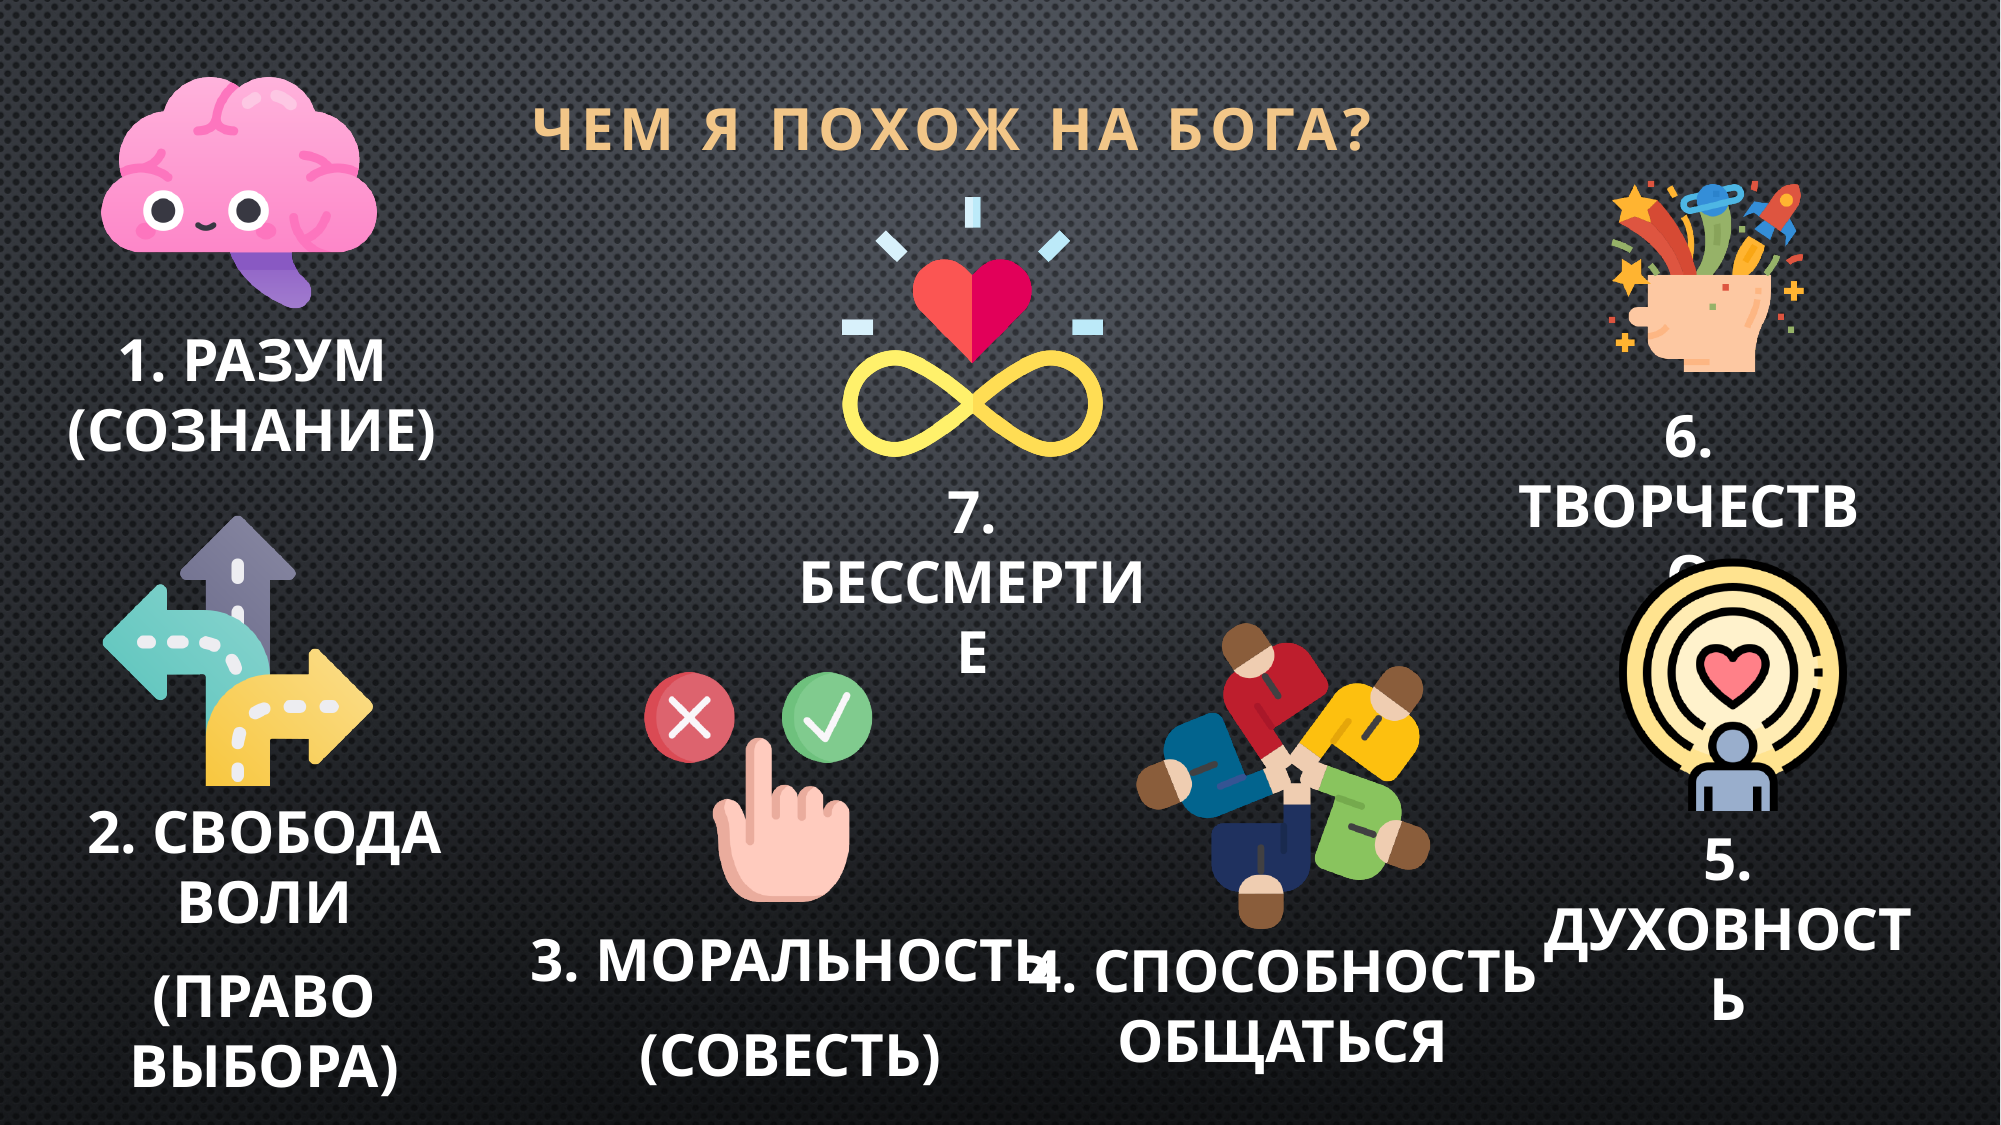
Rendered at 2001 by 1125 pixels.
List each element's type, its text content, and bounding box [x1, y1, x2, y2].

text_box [17, 513, 512, 902]
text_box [509, 671, 1072, 1046]
text_box ЧЕМ Я ПОХОЖ НА БОГА? [453, 84, 1578, 170]
picture [842, 196, 1103, 457]
subtitle 7. Бессмертие [773, 467, 1172, 563]
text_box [51, 54, 453, 413]
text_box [1492, 173, 1886, 475]
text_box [1514, 553, 1943, 908]
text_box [1012, 623, 1554, 1052]
